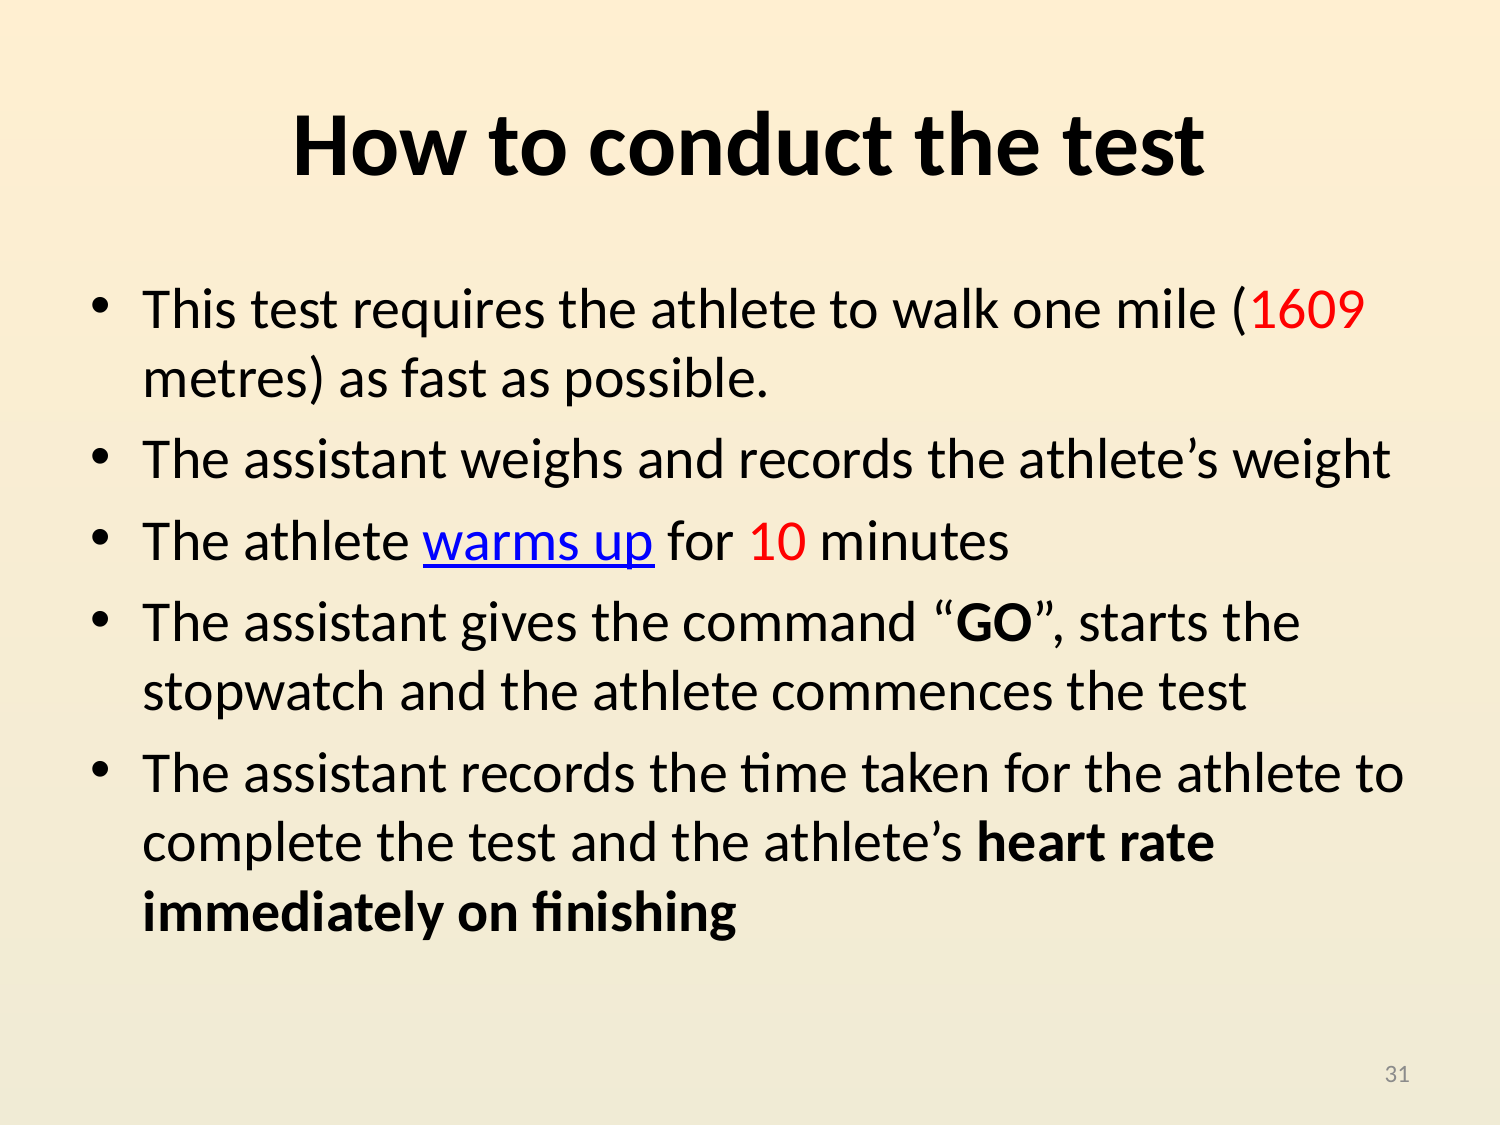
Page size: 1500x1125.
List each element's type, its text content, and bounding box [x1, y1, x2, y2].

list This test requires the athlete to walk one mile (1609 metres) as fast as possible. The assistant weighs and records the athlete’s weight The athlete warms up for 10 minutes The assistant gives the command “GO”, starts the stopwatch and the athlete commences the test The assistant records the time taken for the athlete to complete the test and the athlete’s heart rate immediately on finishing [75, 262, 1425, 1005]
slide_number 31 [1074, 1042, 1425, 1103]
title How to conduct the test [75, 45, 1425, 233]
